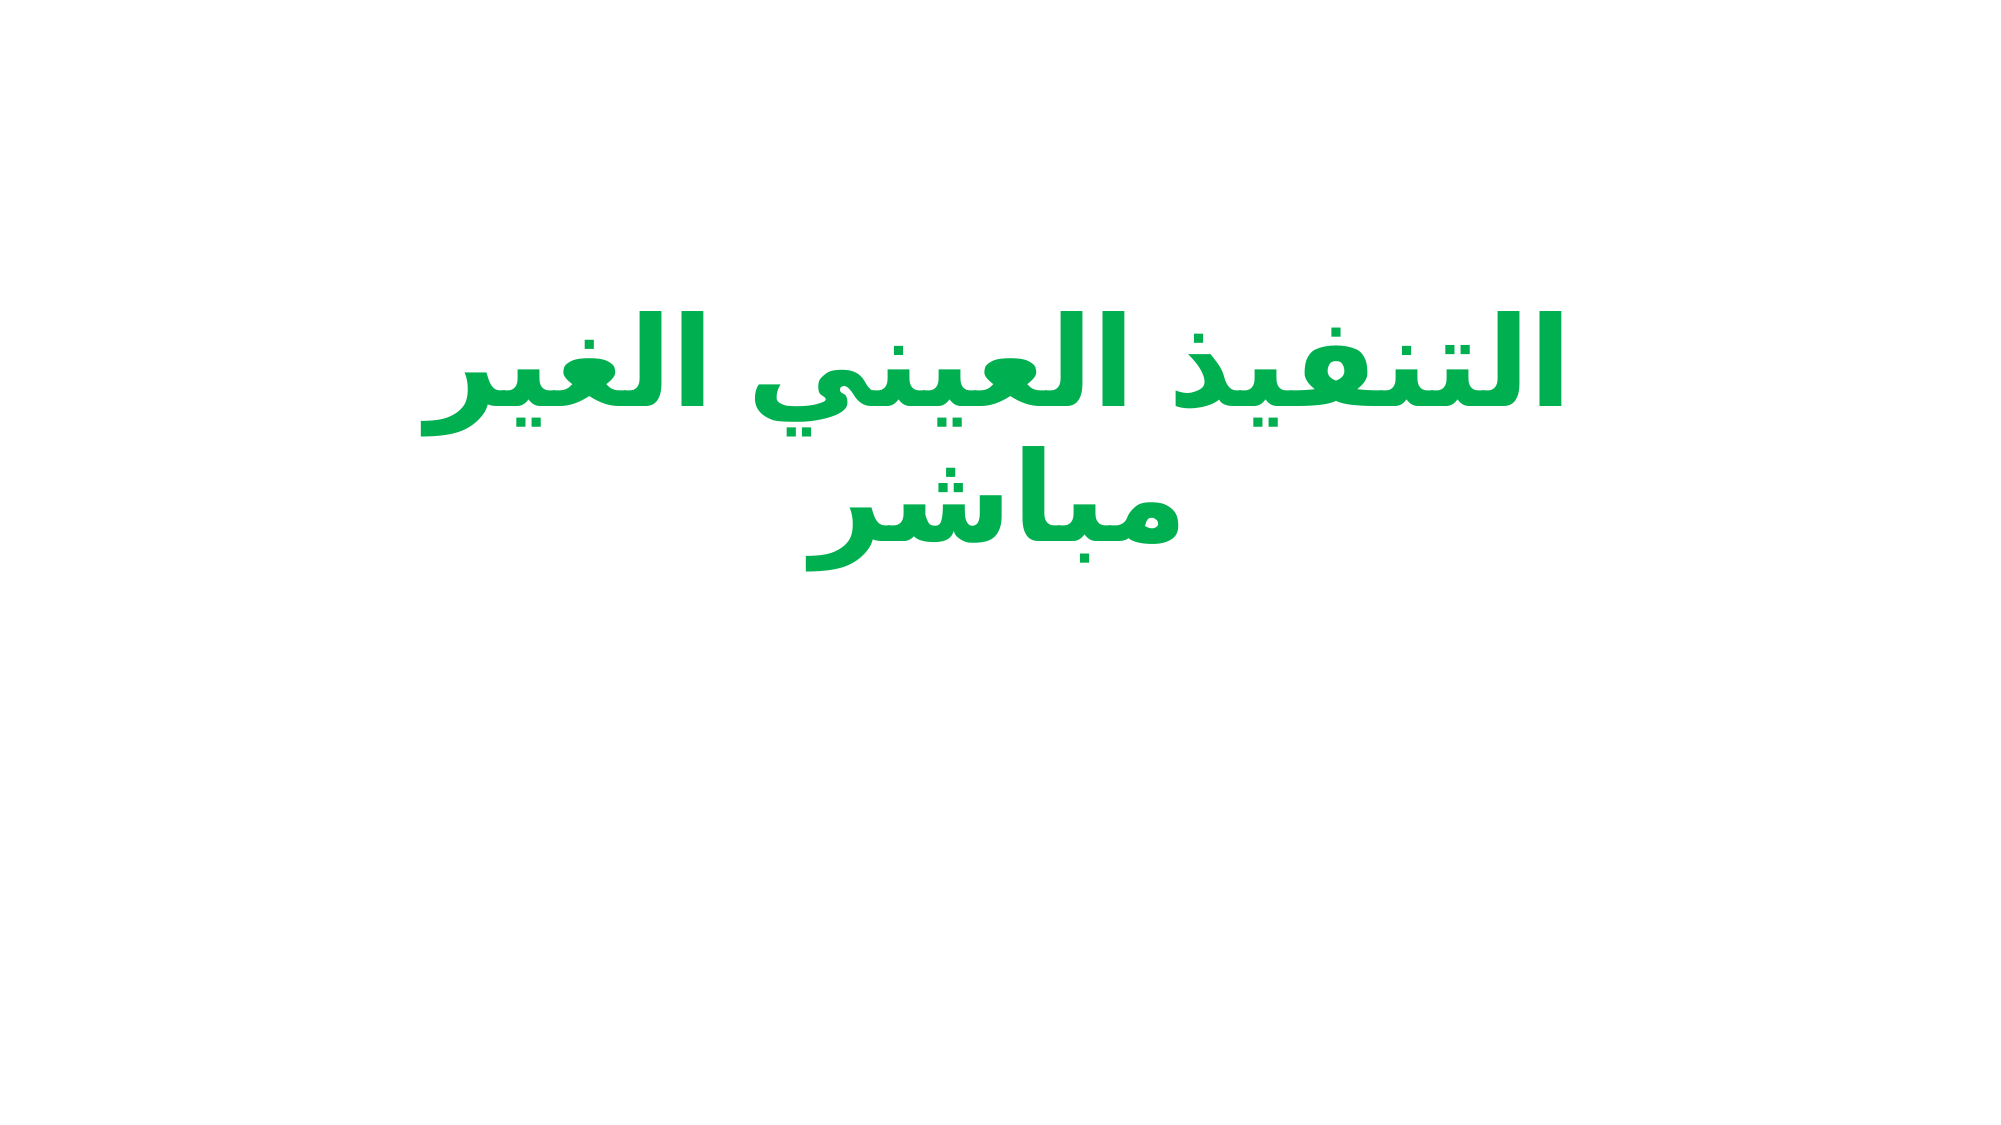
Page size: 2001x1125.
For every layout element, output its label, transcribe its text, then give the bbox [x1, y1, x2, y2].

title التنفيذ العيني الغير مباشر [249, 184, 1750, 576]
